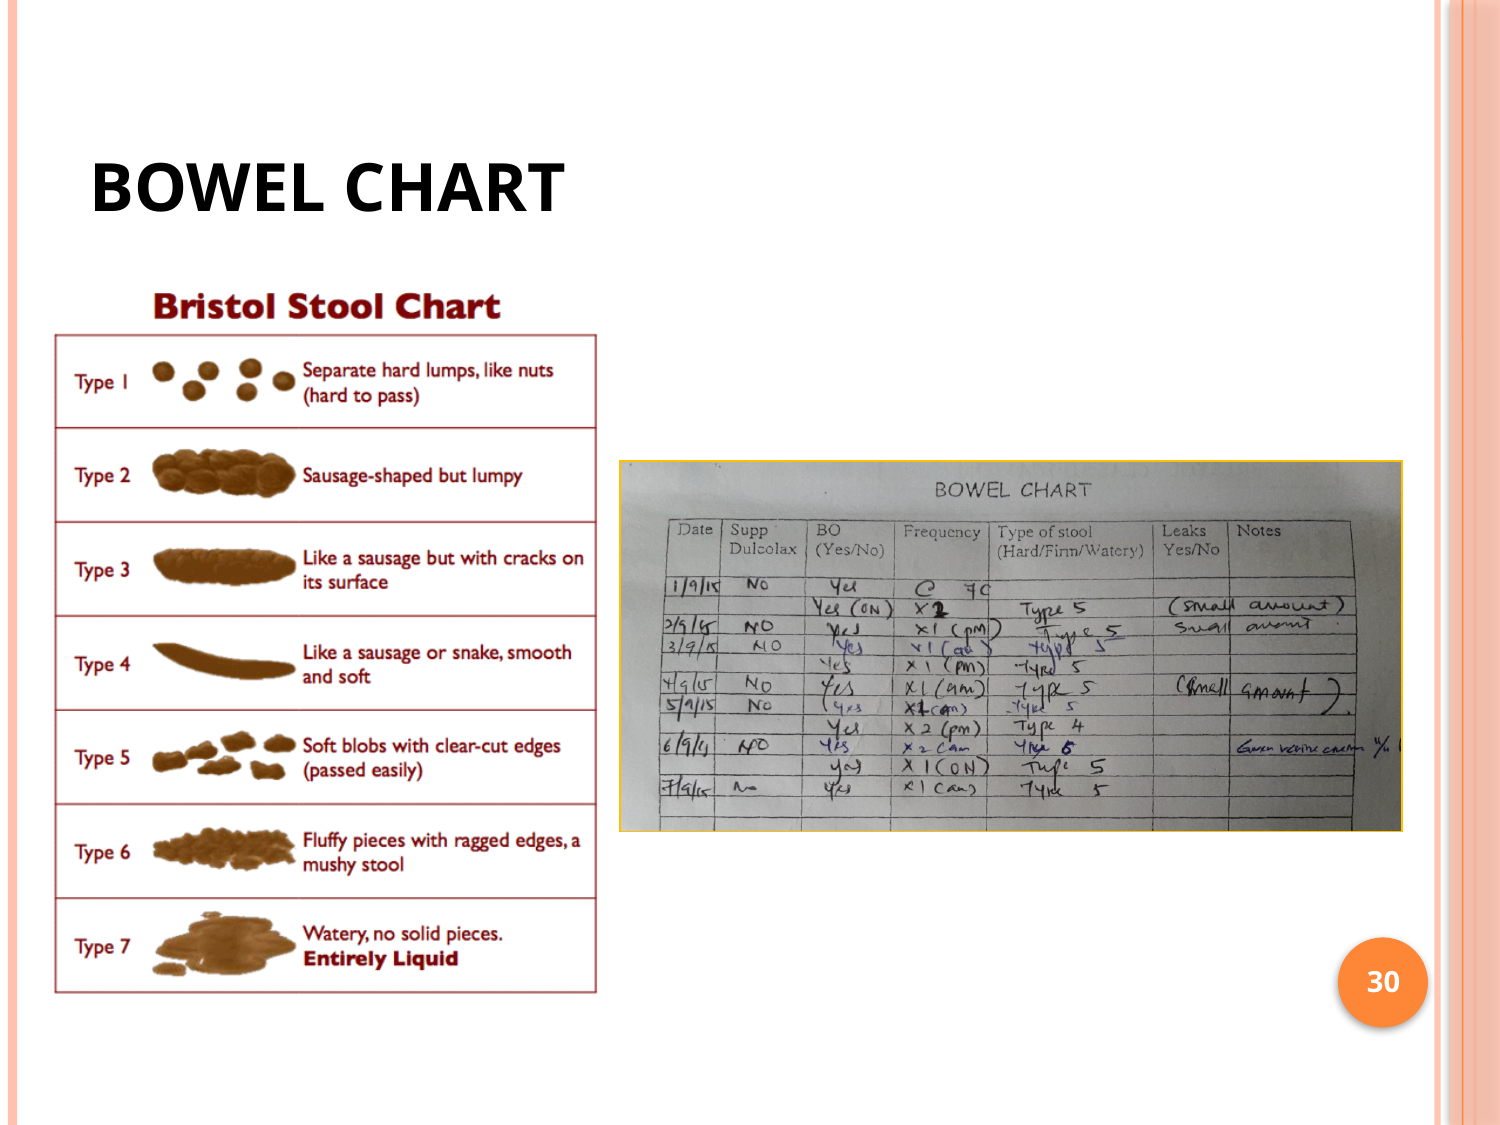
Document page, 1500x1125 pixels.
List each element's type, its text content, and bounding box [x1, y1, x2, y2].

picture [620, 461, 1402, 832]
slide_number 30 [1333, 940, 1434, 1027]
picture [46, 278, 605, 1004]
title Bowel chart [75, 45, 1300, 233]
